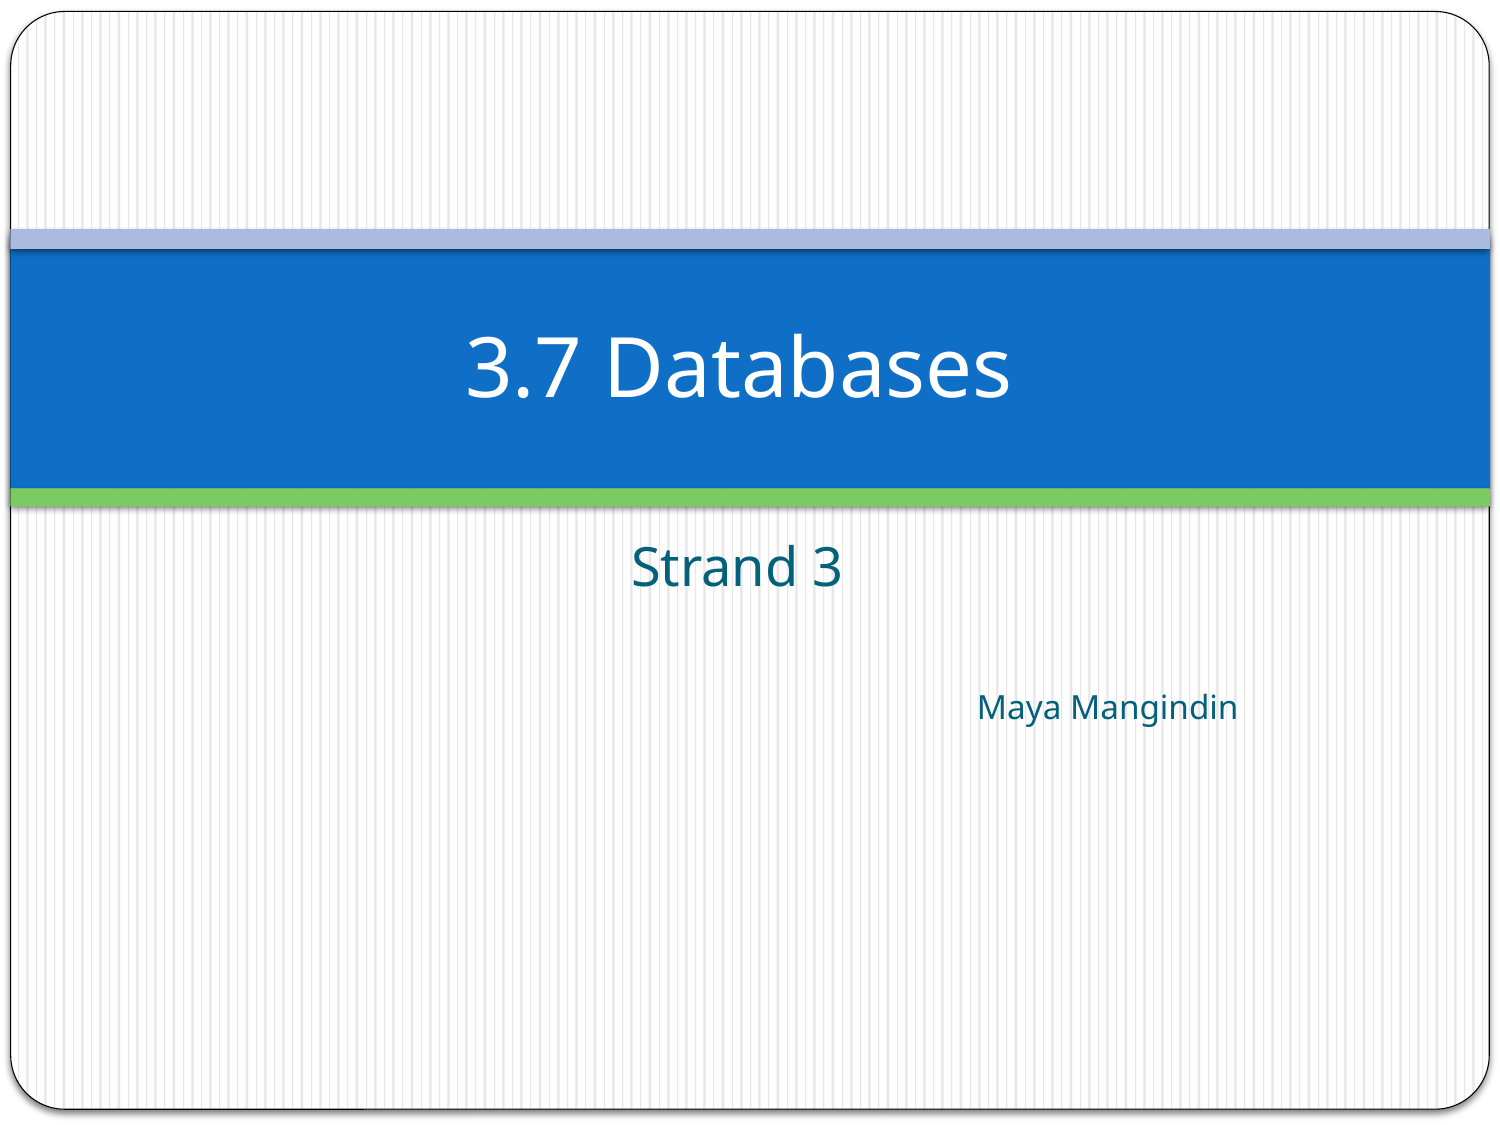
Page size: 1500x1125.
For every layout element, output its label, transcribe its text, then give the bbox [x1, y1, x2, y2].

title 3.7 Databases [75, 247, 1425, 489]
subtitle Strand 3 Maya Mangindin [212, 525, 1263, 788]
